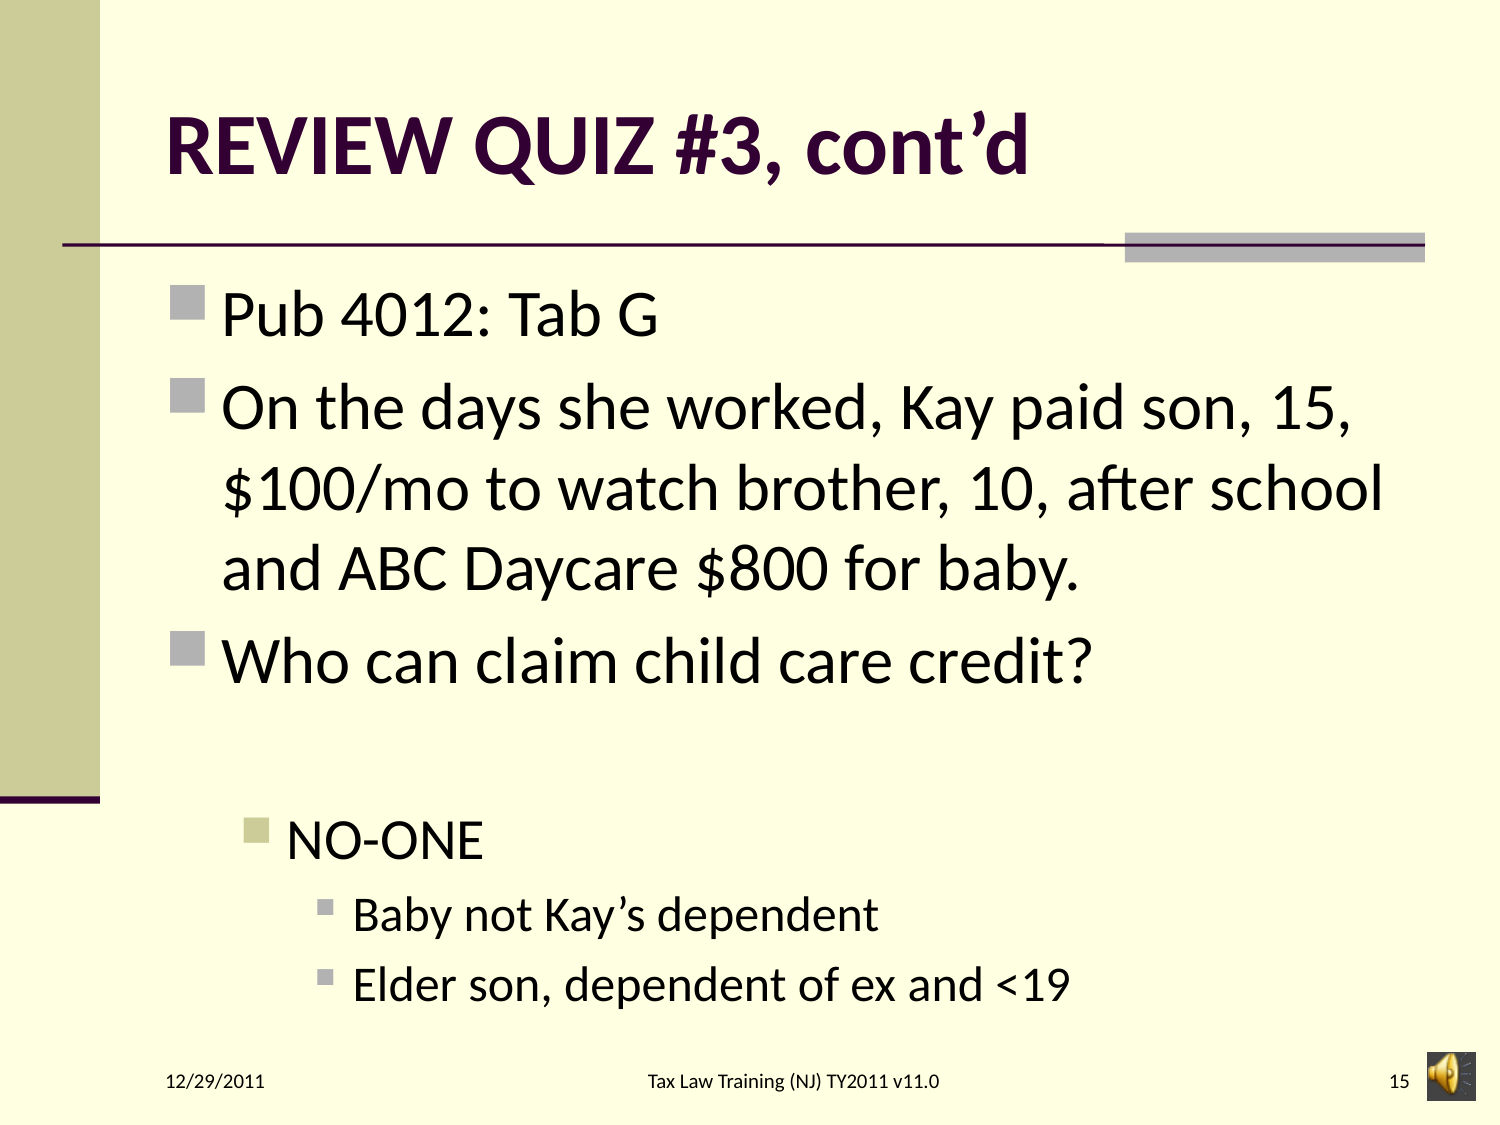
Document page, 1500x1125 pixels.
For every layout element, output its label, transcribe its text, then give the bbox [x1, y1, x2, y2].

slide_number 15 [1112, 1049, 1426, 1101]
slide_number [149, 1050, 476, 1101]
picture [1426, 1051, 1477, 1102]
footer Tax Law Training (NJ) TY2011 v11.0 [549, 1049, 1038, 1101]
title REVIEW QUIZ #3, cont’d [150, 45, 1425, 234]
list Pub 4012: Tab G On the days she worked, Kay paid son, 15, $100/mo to watch brother, 10, after school and ABC Daycare $800 for baby. Who can claim child care credit? NO-ONE Baby not Kay’s dependent Elder son, dependent of ex and <19 [150, 262, 1425, 1038]
